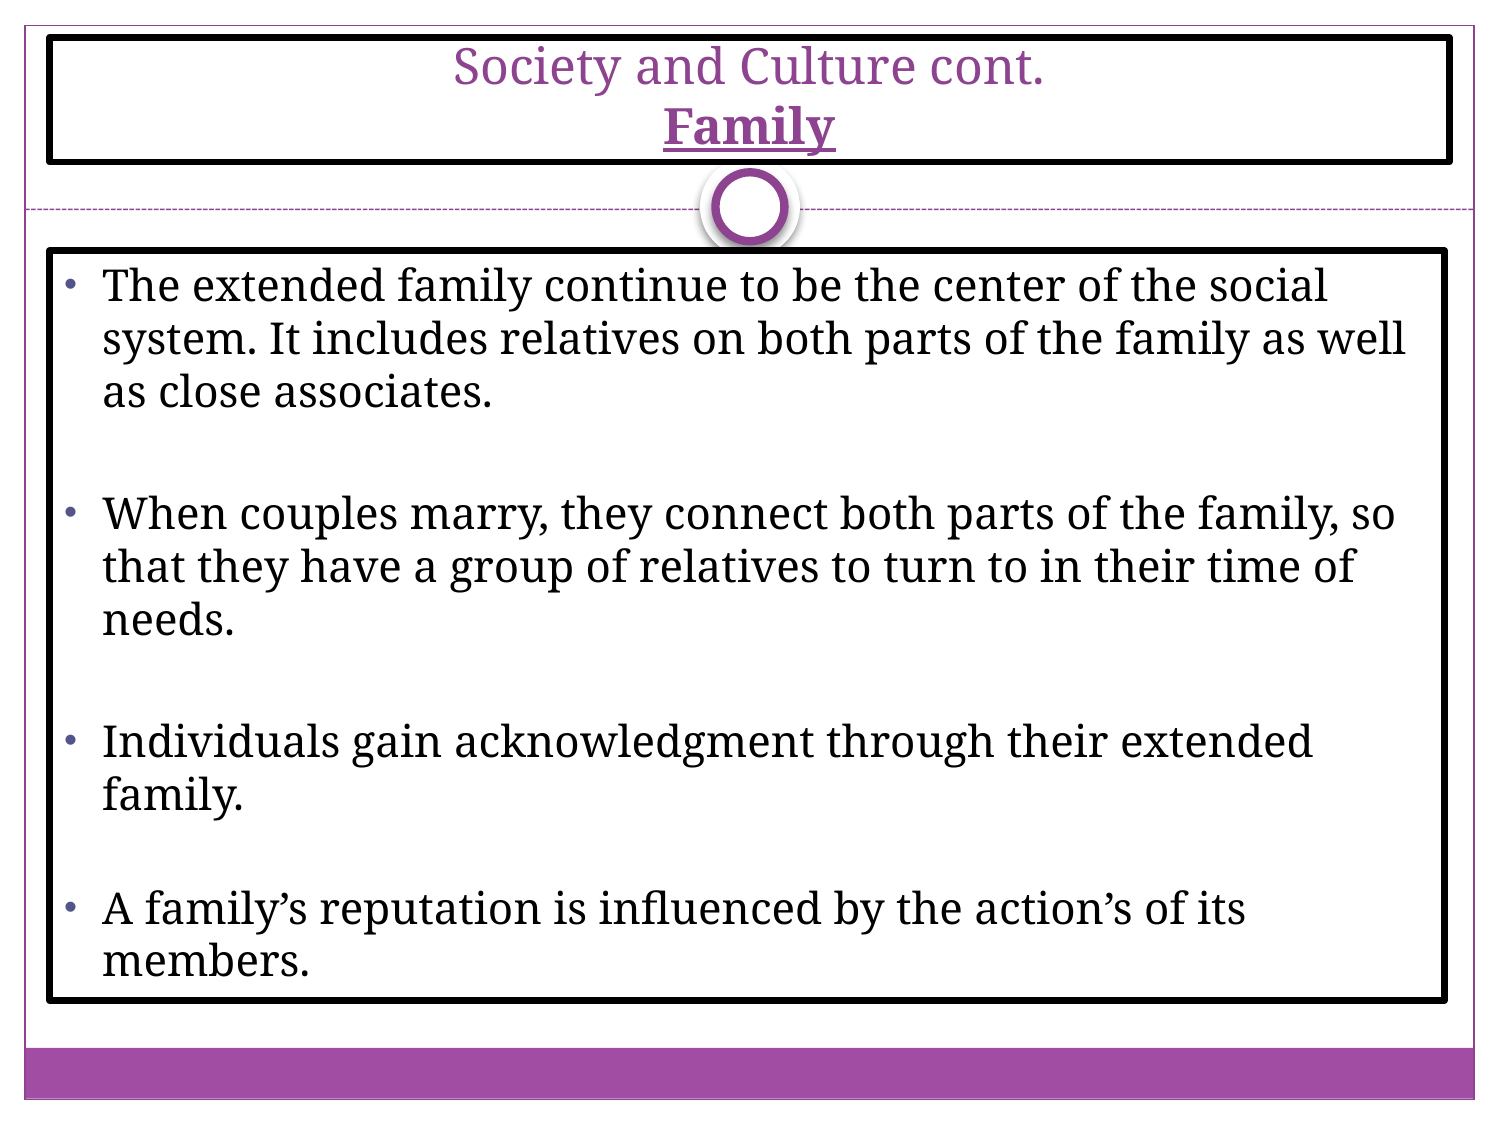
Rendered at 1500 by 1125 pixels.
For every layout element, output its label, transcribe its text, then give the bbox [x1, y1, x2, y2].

title Society and Culture cont. Family [46, 34, 1453, 165]
list The extended family continue to be the center of the social system. It includes relatives on both parts of the family as well as close associates. When couples marry, they connect both parts of the family, so that they have a group of relatives to turn to in their time of needs. Individuals gain acknowledgment through their extended family. A family’s reputation is influenced by the action’s of its members. [46, 247, 1448, 1004]
